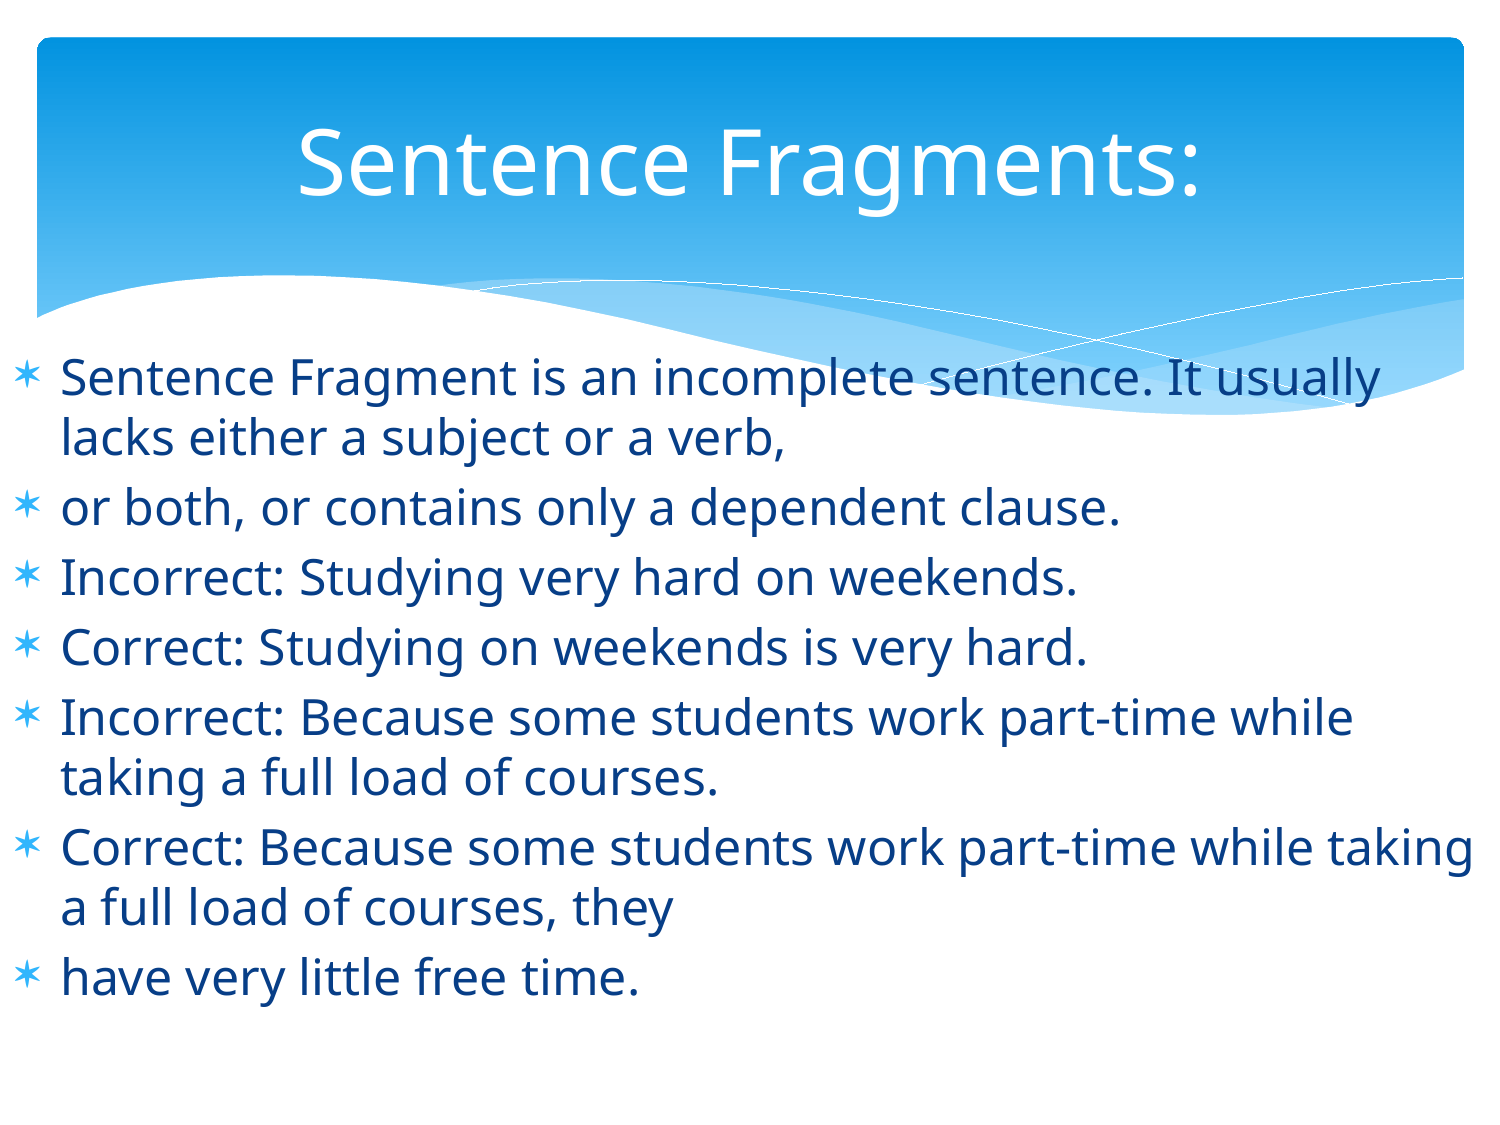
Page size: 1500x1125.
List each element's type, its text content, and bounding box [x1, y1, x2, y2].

list Sentence Fragment is an incomplete sentence. It usually lacks either a subject or a verb, or both, or contains only a dependent clause. Incorrect: Studying very hard on weekends. Correct: Studying on weekends is very hard. Incorrect: Because some students work part-time while taking a full load of courses. Correct: Because some students work part-time while taking a full load of courses, they have very little free time. [0, 338, 1500, 1125]
title Sentence Fragments: [75, 55, 1425, 261]
